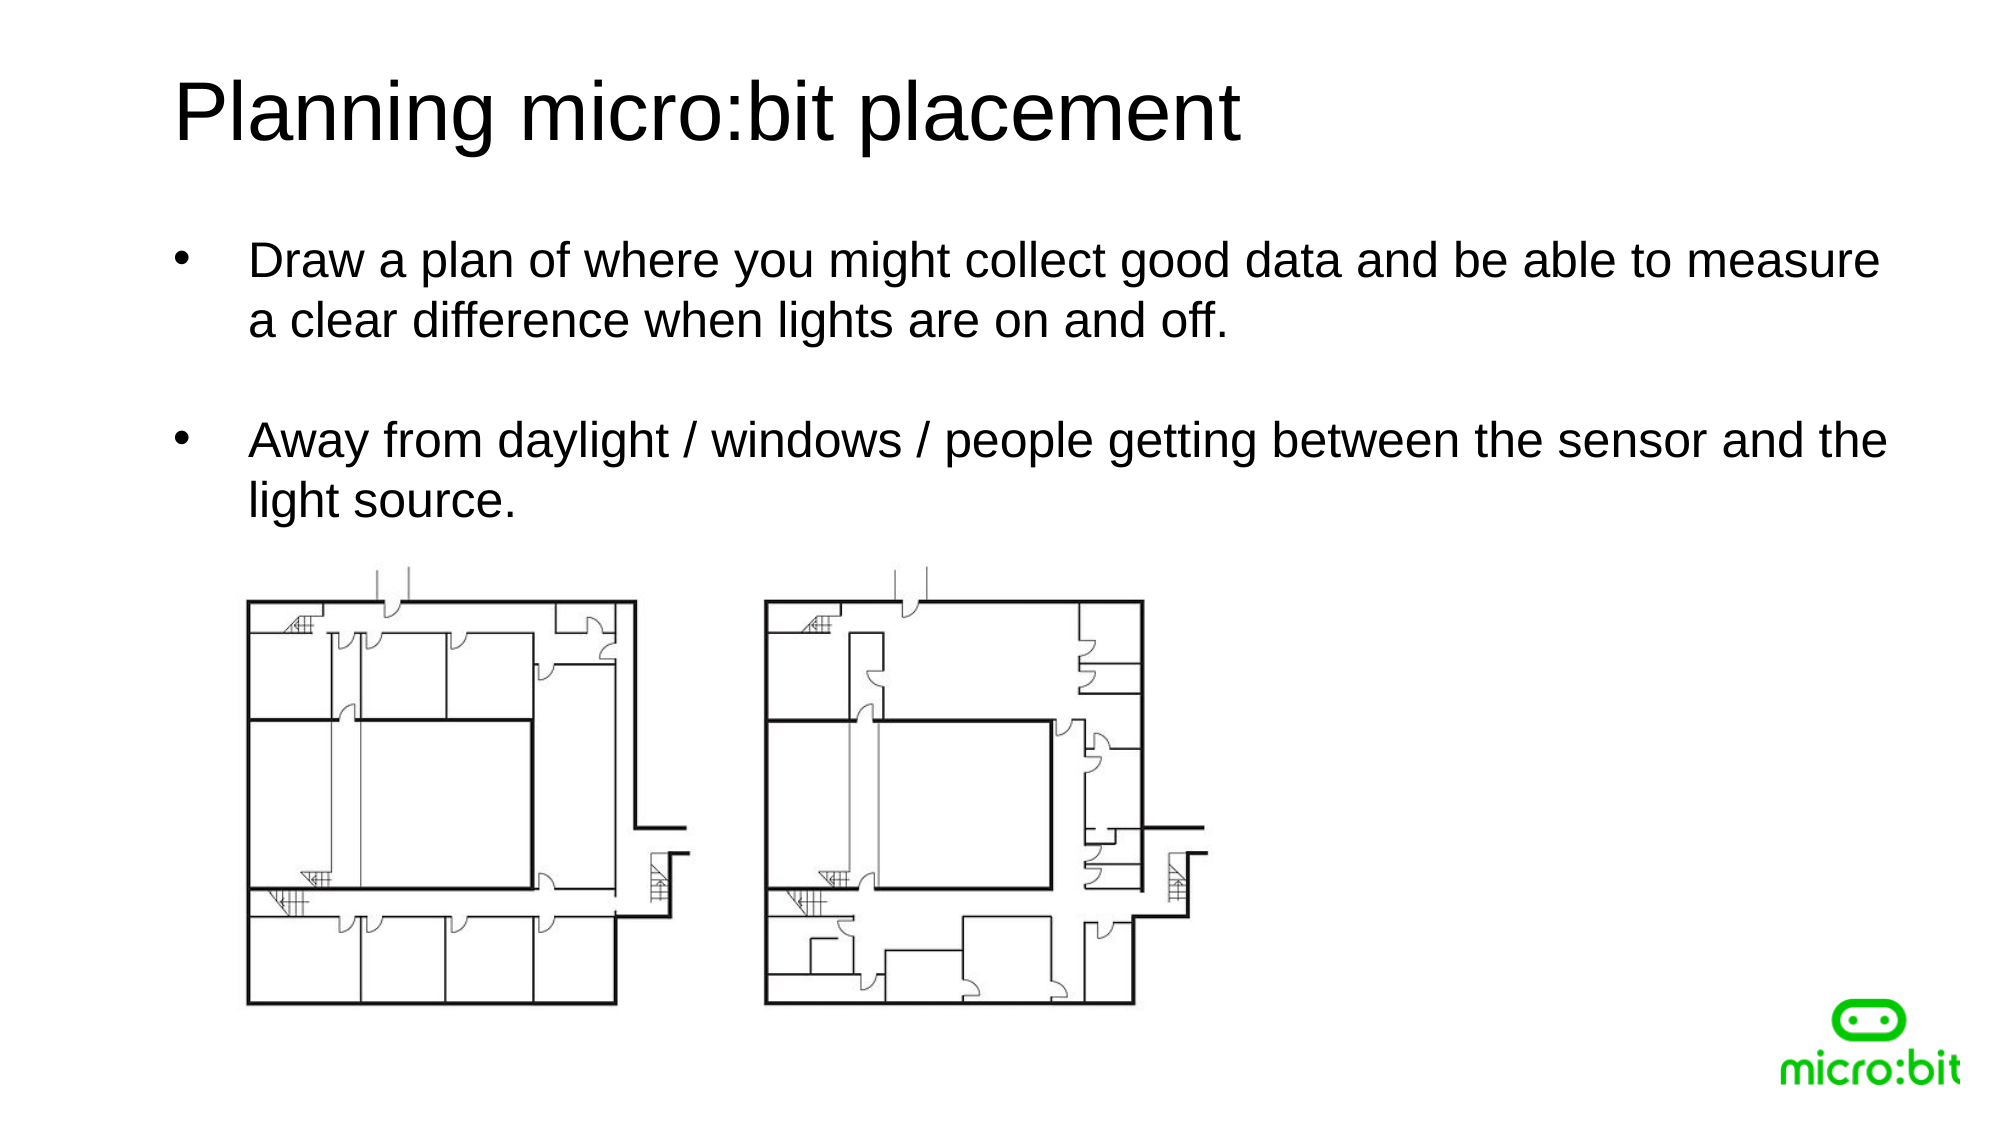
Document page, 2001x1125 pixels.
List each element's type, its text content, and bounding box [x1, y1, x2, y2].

picture [1780, 998, 1960, 1086]
text_box Planning micro:bit placement Draw a plan of where you might collect good data and be able to measure a clear difference when lights are on and off. Away from daylight / windows / people getting between the sensor and the light source. [158, 43, 1910, 867]
picture [237, 562, 1213, 1016]
